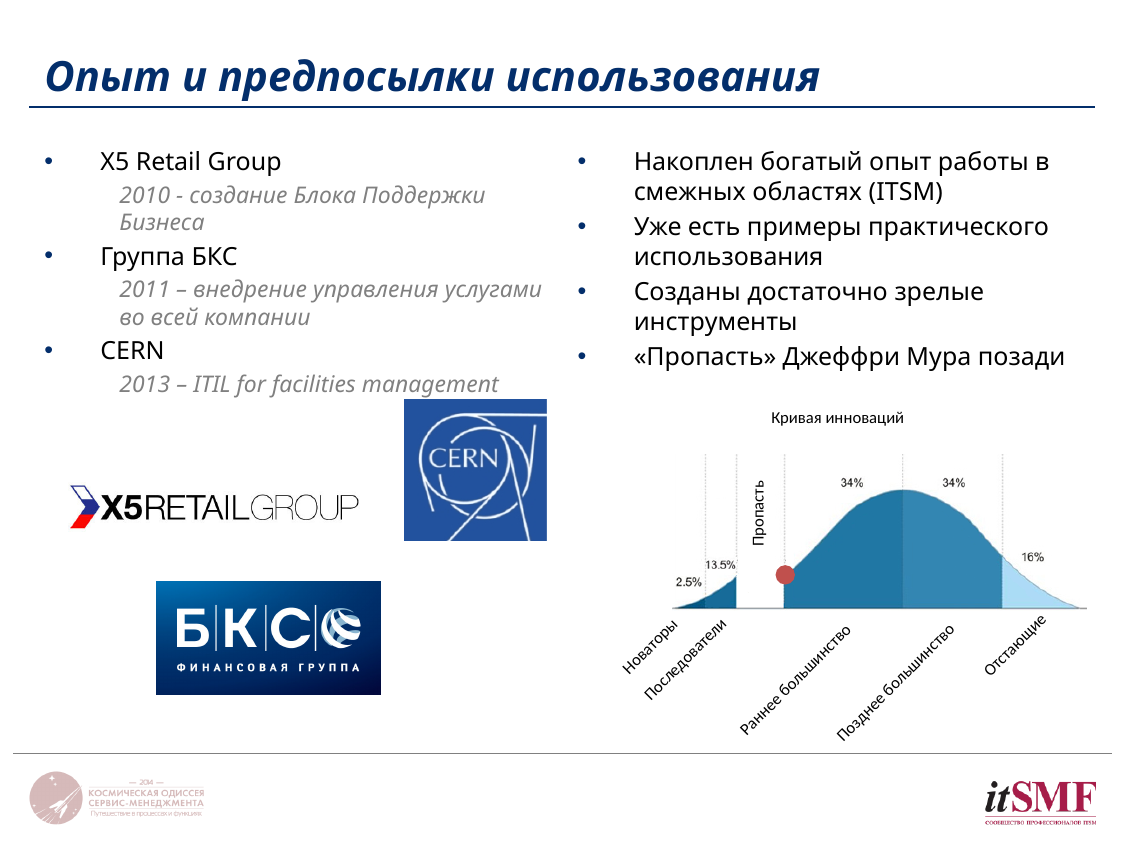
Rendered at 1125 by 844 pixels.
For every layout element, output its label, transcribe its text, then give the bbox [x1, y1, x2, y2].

title Опыт и предпосылки использования [29, 33, 1096, 115]
list Накоплен богатый опыт работы в смежных областях (ITSM) Уже есть примеры практического использования Созданы достаточно зрелые инструменты «Пропасть» Джеффри Мура позади [562, 138, 1096, 729]
picture [985, 781, 1096, 825]
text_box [557, 399, 1087, 707]
picture [404, 399, 547, 541]
list X5 Retail Group 2010 - создание Блока Поддержки Бизнеса Группа БКС 2011 – внедрение управления услугами во всей компании CERN 2013 – ITIL for facilities management [29, 138, 562, 729]
picture [62, 422, 381, 695]
